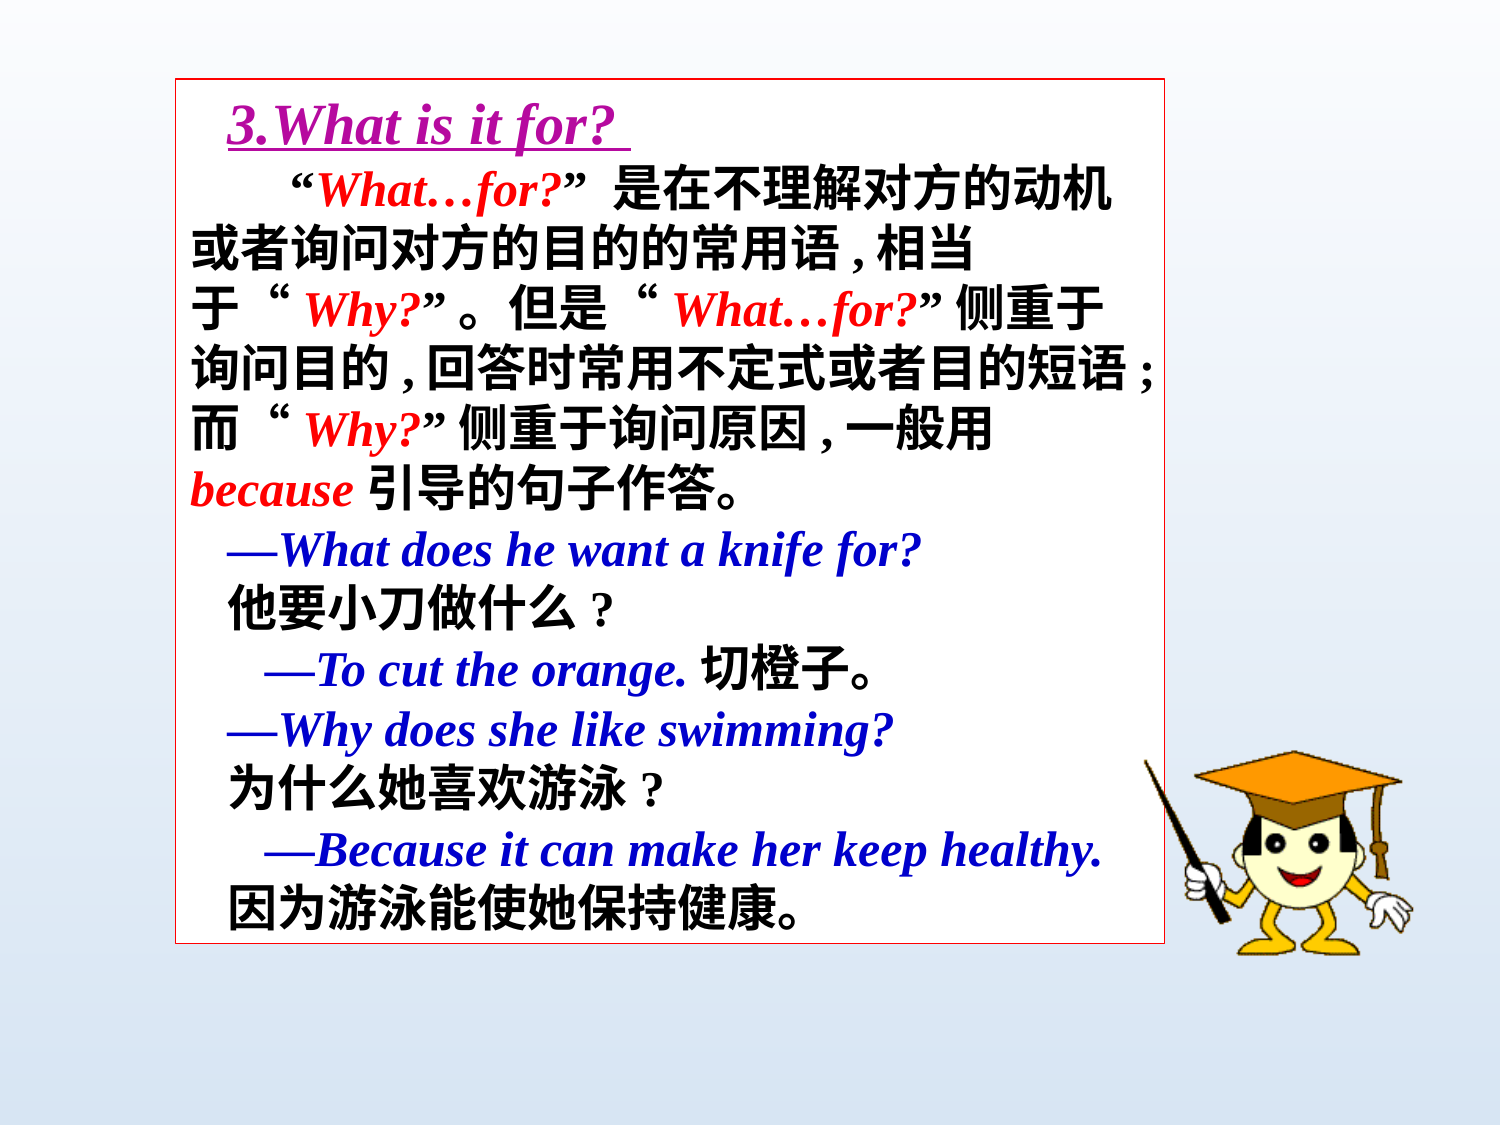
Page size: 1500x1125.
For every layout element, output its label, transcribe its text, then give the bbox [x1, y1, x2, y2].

picture [1123, 735, 1437, 971]
text_box 3.What is it for? “What…for?” 是在不理解对方的动机或者询问对方的目的的常用语,相当于“Why?”。但是“What…for?”侧重于询问目的,回答时常用不定式或者目的短语;而“Why?”侧重于询问原因,一般用because引导的句子作答。 —What does he want a knife for? 他要小刀做什么? —To cut the orange.切橙子。 —Why does she like swimming? 为什么她喜欢游泳? —Because it can make her keep healthy. 因为游泳能使她保持健康。 [175, 78, 1165, 944]
